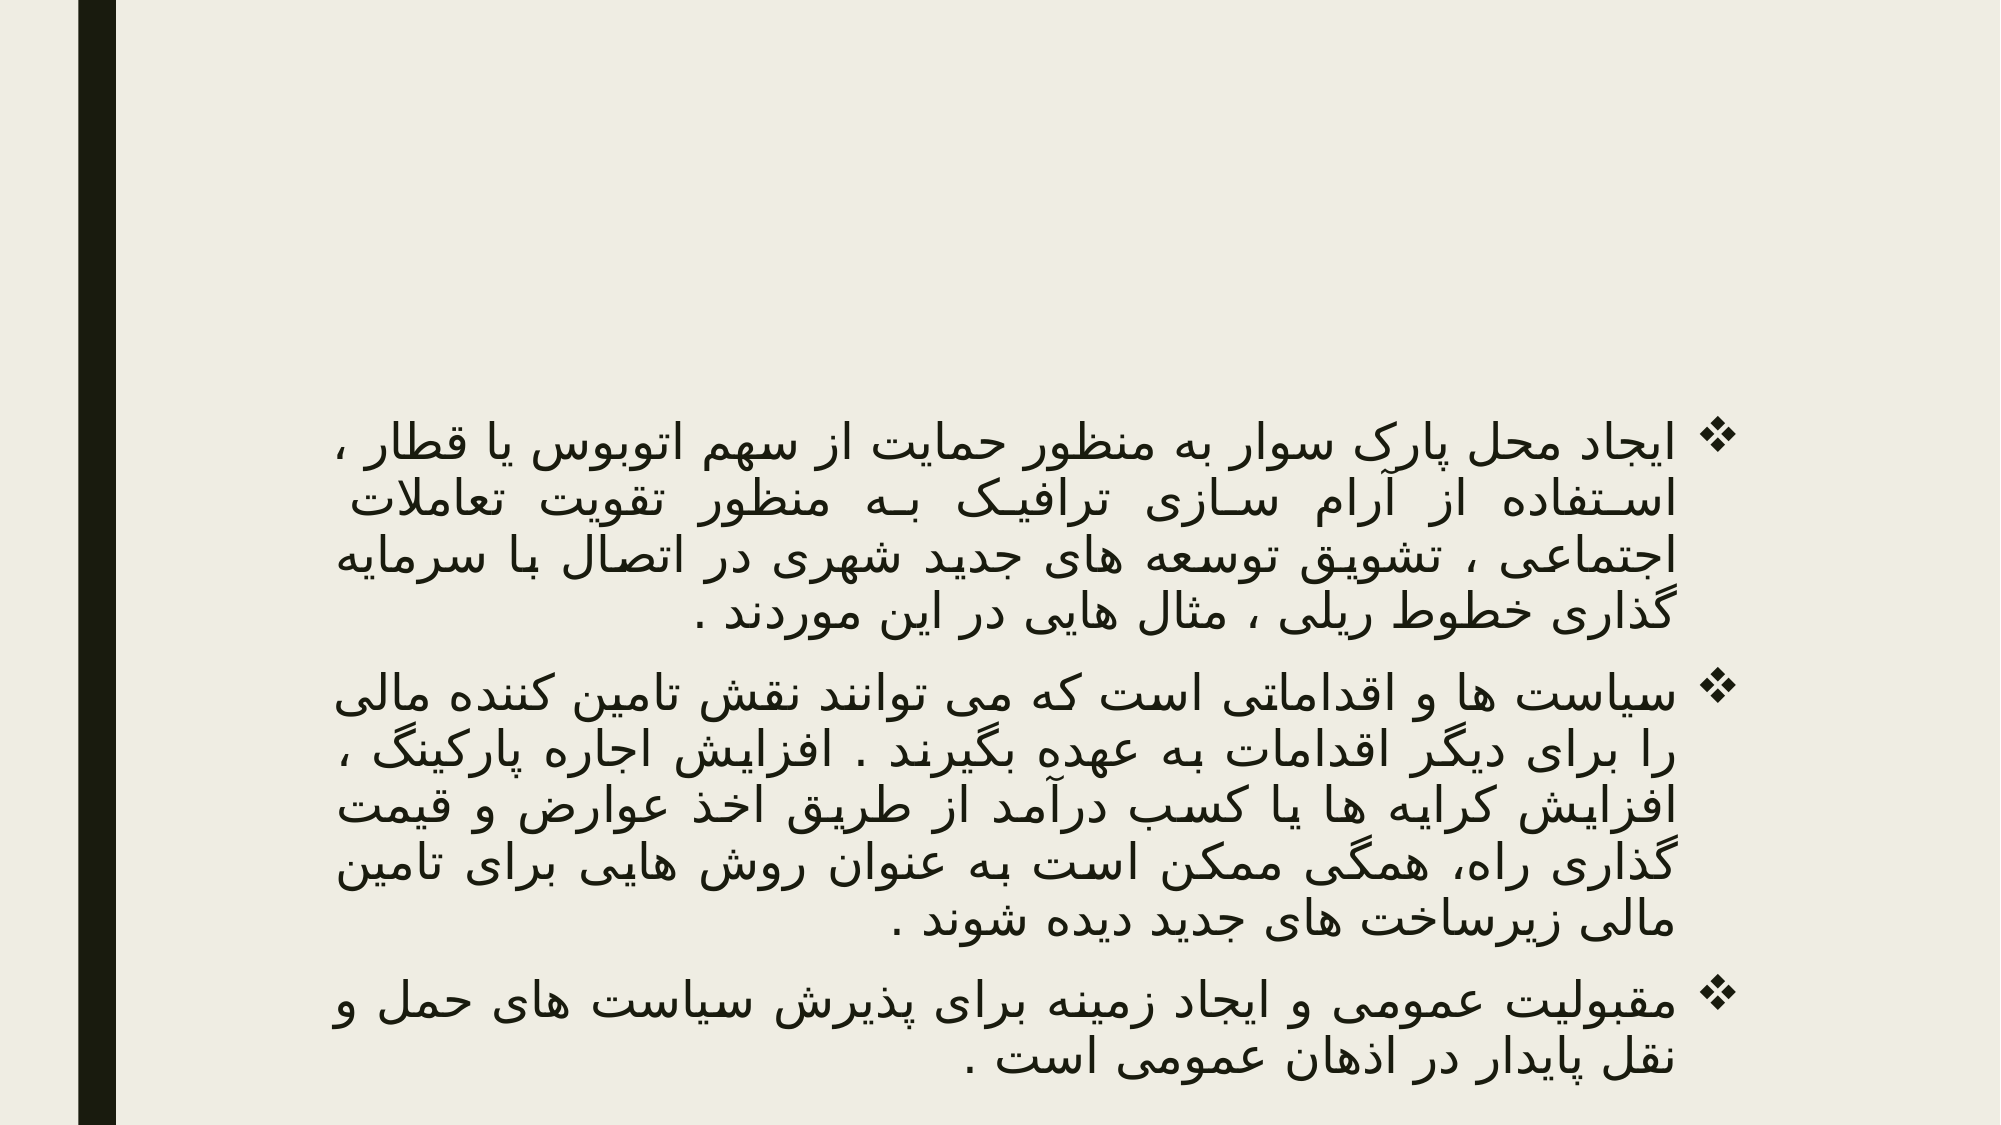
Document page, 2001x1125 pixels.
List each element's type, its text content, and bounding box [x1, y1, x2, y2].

list ایجاد محل پارک سوار به منظور حمایت از سهم اتوبوس یا قطار ، استفاده از آرام سازی ترافیک به منظور تقویت تعاملات اجتماعی ، تشویق توسعه های جدید شهری در اتصال با سرمایه گذاری خطوط ریلی ، مثال هایی در این موردند . سیاست ها و اقداماتی است که می توانند نقش تامین کننده مالی را برای دیگر اقدامات به عهده بگیرند . افزایش اجاره پارکینگ ، افزایش کرایه ها یا کسب درآمد از طریق اخذ عوارض و قیمت گذاری راه، همگی ممکن است به عنوان روش هایی برای تامین مالی زیرساخت های جدید دیده شوند . مقبولیت عمومی و ایجاد زمینه برای پذیرش سیاست های حمل و نقل پایدار در اذهان عمومی است . [317, 406, 1757, 1086]
